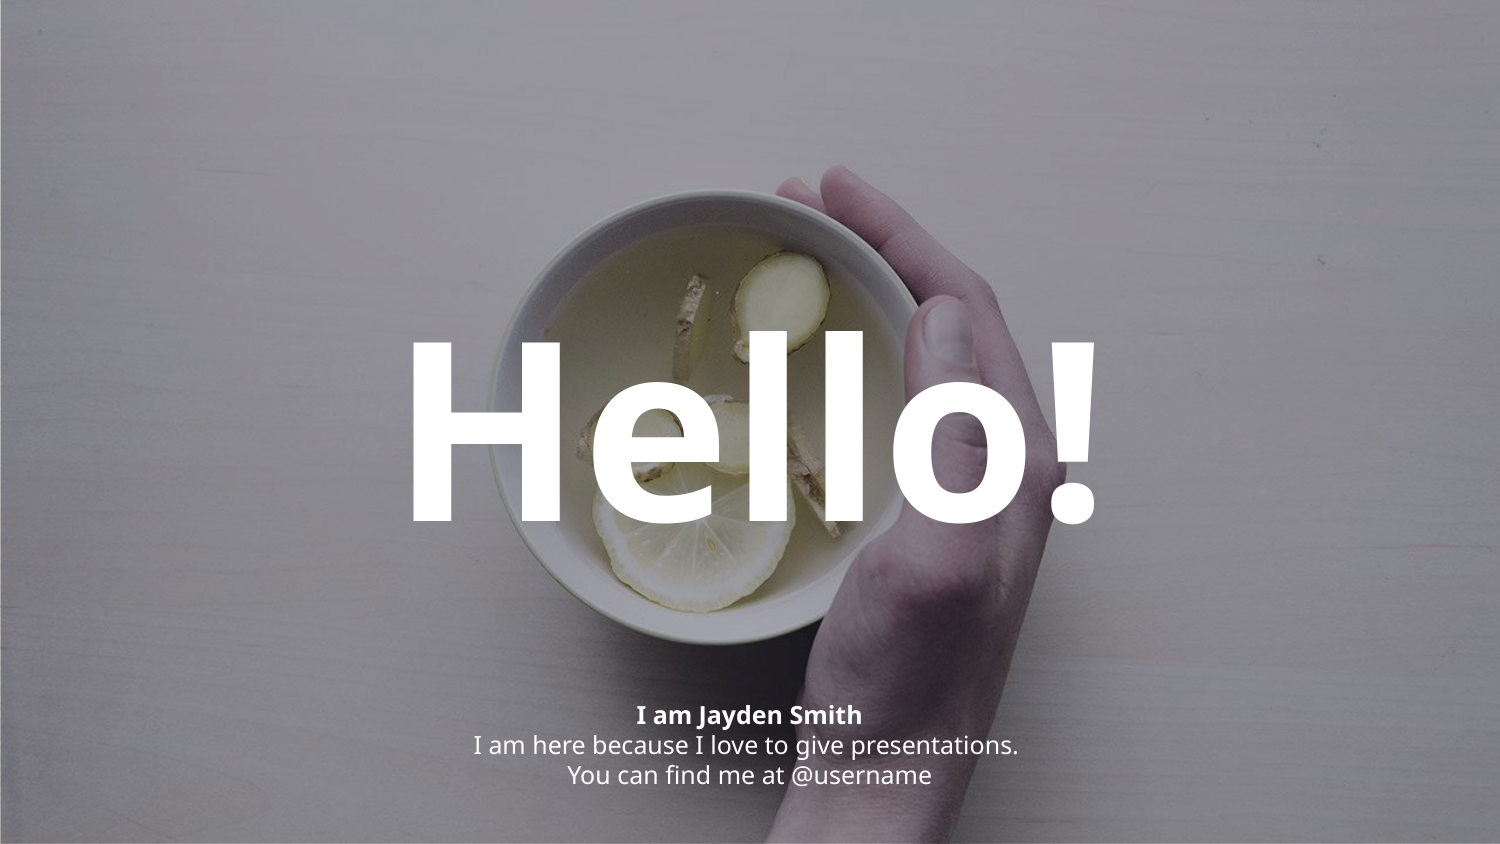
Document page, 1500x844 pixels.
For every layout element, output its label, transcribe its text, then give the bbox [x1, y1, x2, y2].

title Hello! [209, 326, 1291, 517]
picture [0, 0, 1500, 844]
subtitle I am Jayden Smith I am here because I love to give presentations. You can find me at @username [209, 645, 1291, 844]
